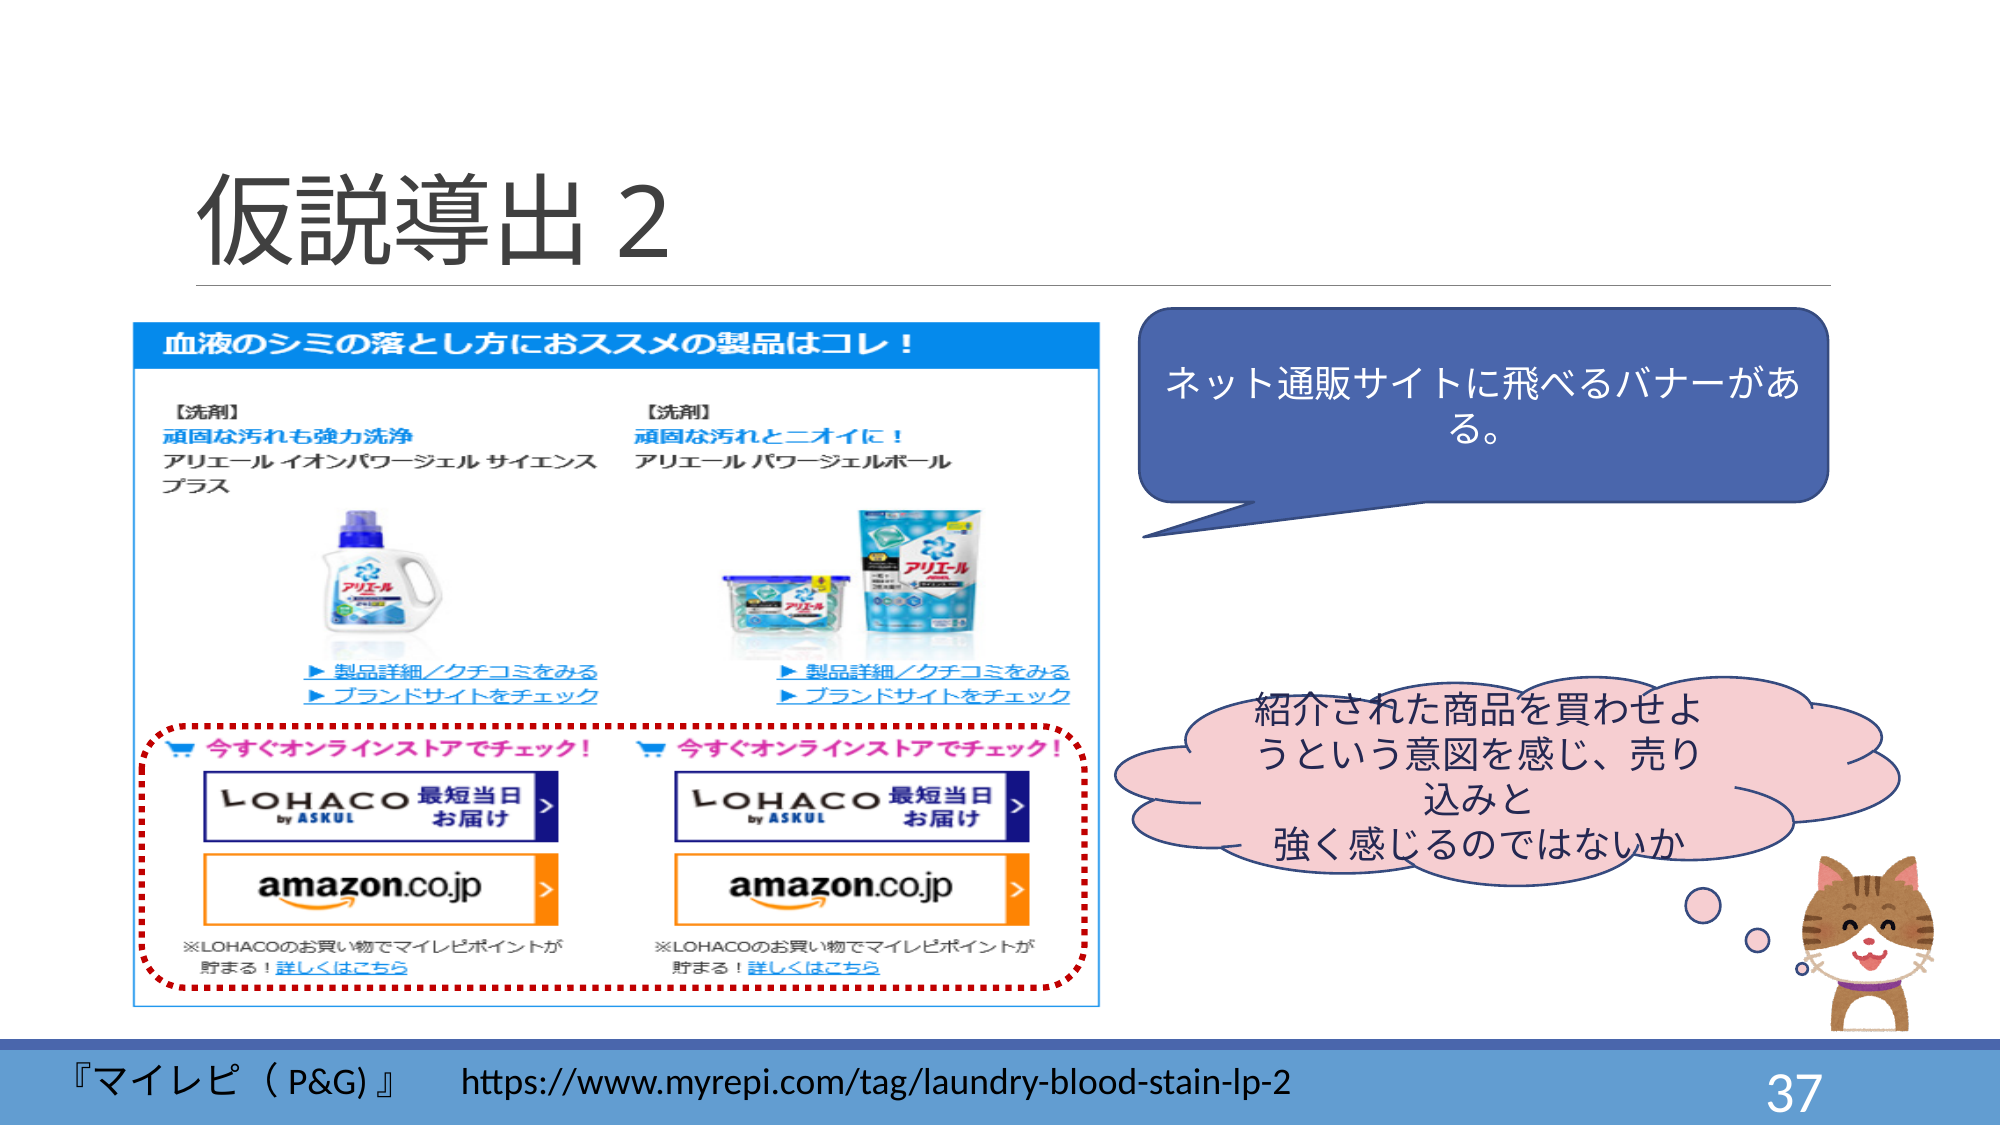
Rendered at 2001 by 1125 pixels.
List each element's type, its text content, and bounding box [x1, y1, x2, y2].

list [92, 298, 1117, 1012]
picture [1794, 844, 1941, 1038]
text_box ネット通販サイトに飛べるバナーがある。 [1137, 307, 1830, 539]
slide_number 37 [1624, 1059, 1840, 1120]
text_box 紹介された商品を買わせようという意図を感じ、売り込みと 強く感じるのではないか [1125, 675, 1901, 888]
text_box 紹介された商品を買わせようという意図を感じ、売り込みと 強く感じるのではないか [1684, 886, 1722, 925]
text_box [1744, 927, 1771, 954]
text_box 『マイレピ（P&G)』 https://www.myrepi.com/tag/laundry-blood-stain-lp-2 [39, 1049, 1484, 1110]
title 仮説導出2 [180, 47, 1830, 285]
